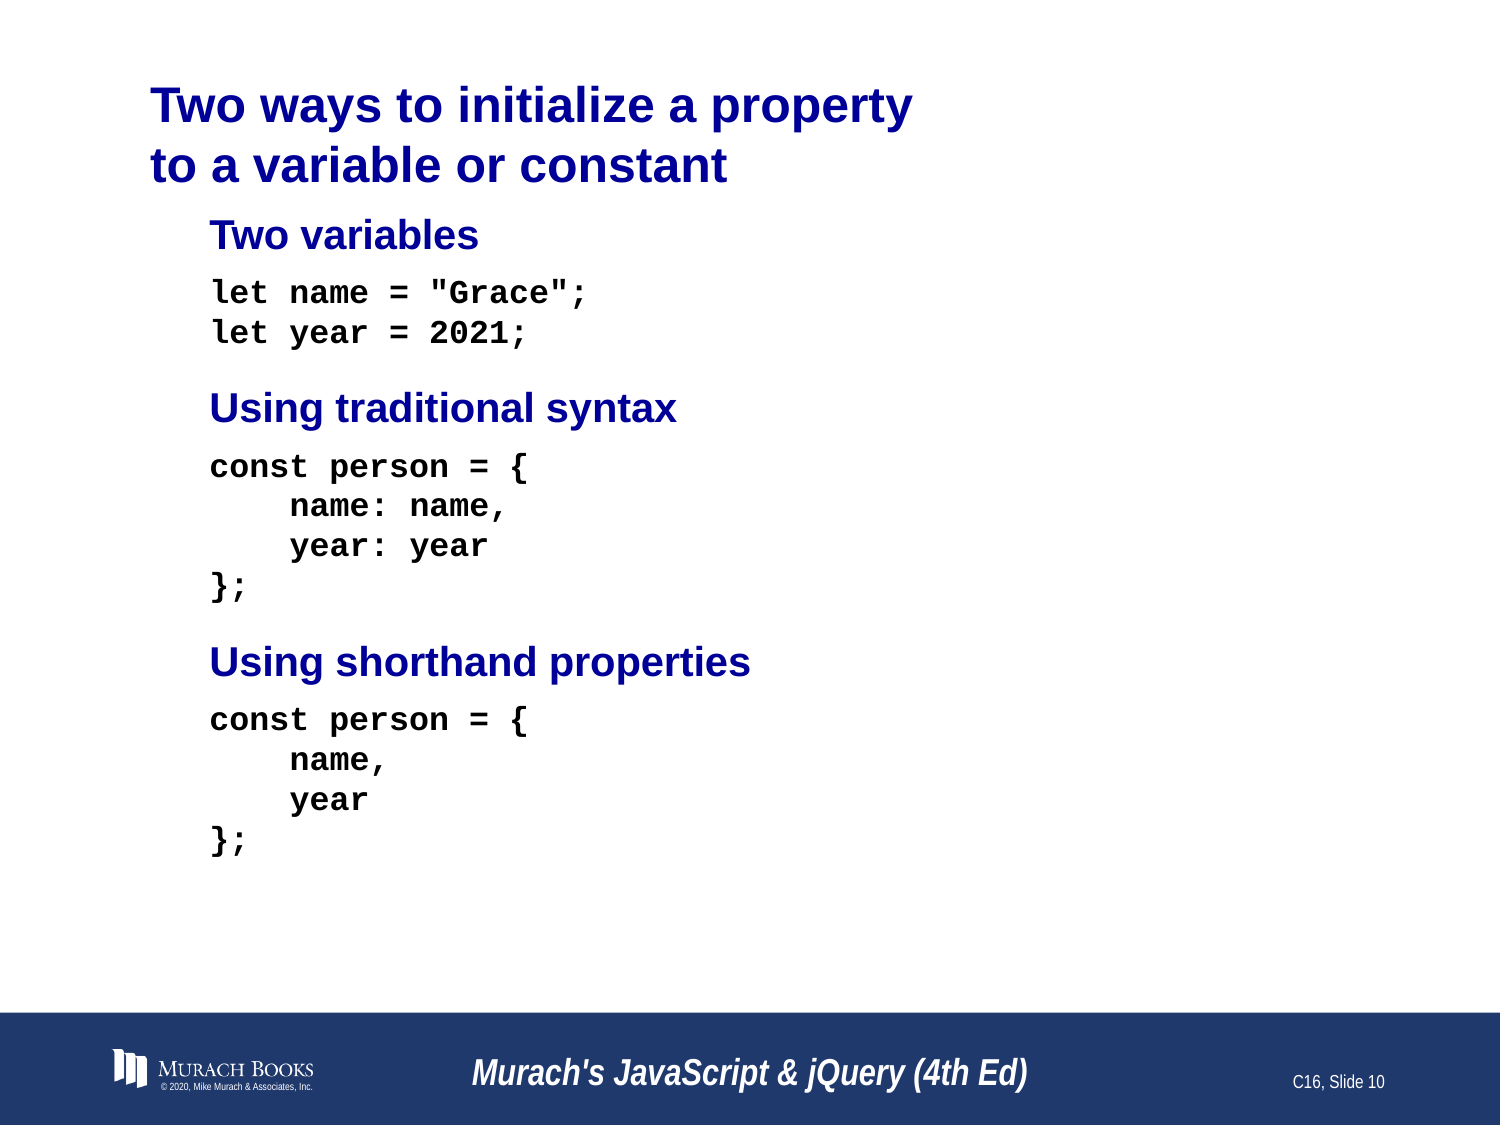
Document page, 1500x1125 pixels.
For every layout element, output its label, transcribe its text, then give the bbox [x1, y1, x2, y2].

slide_number Murach's JavaScript & jQuery (4th Ed) [463, 1025, 1050, 1100]
slide_number C16, Slide 10 [1087, 1025, 1400, 1100]
footer © 2020, Mike Murach & Associates, Inc. [12, 1025, 463, 1100]
list Two variables let name = "Grace"; let year = 2021; Using traditional syntax const person = { name: name, year: year }; Using shorthand properties const person = { name, year }; [137, 200, 1350, 1000]
title Two ways to initialize a property to a variable or constant [150, 72, 1350, 194]
